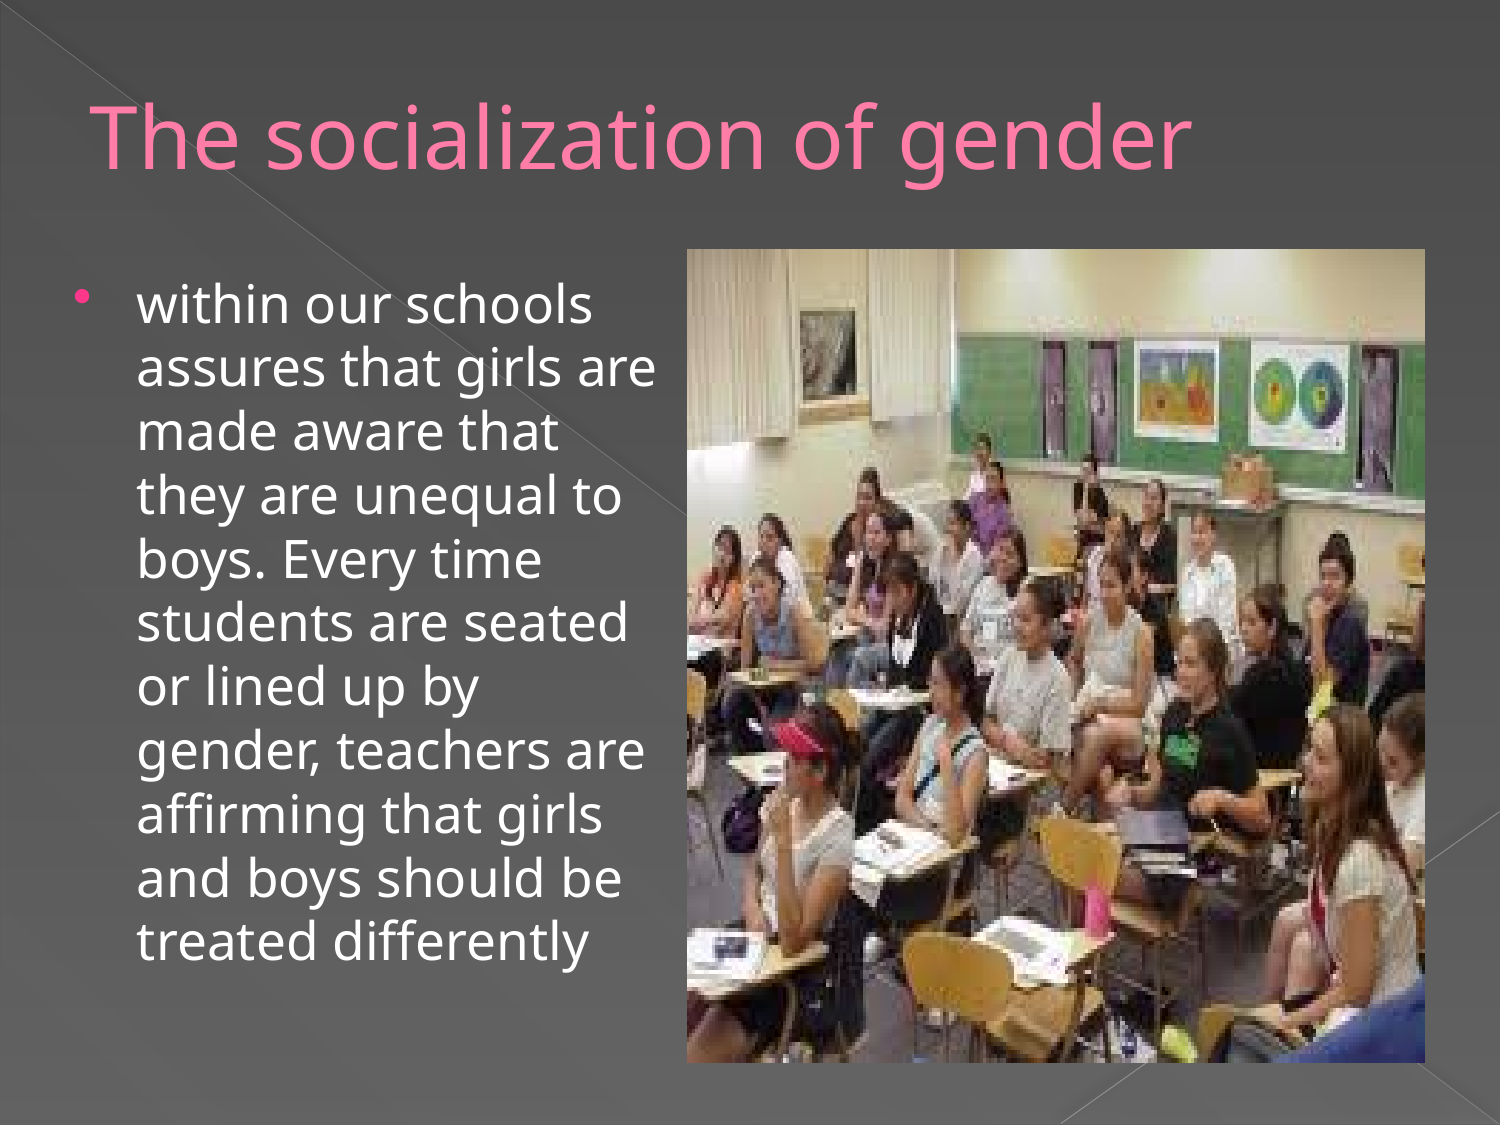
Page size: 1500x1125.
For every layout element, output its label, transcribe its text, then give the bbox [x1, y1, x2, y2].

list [687, 249, 1426, 1063]
list within our schools assures that girls are made aware that they are unequal to boys. Every time students are seated or lined up by gender, teachers are affirming that girls and boys should be treated differently [50, 262, 675, 1030]
title The socialization of gender [75, 43, 1425, 225]
